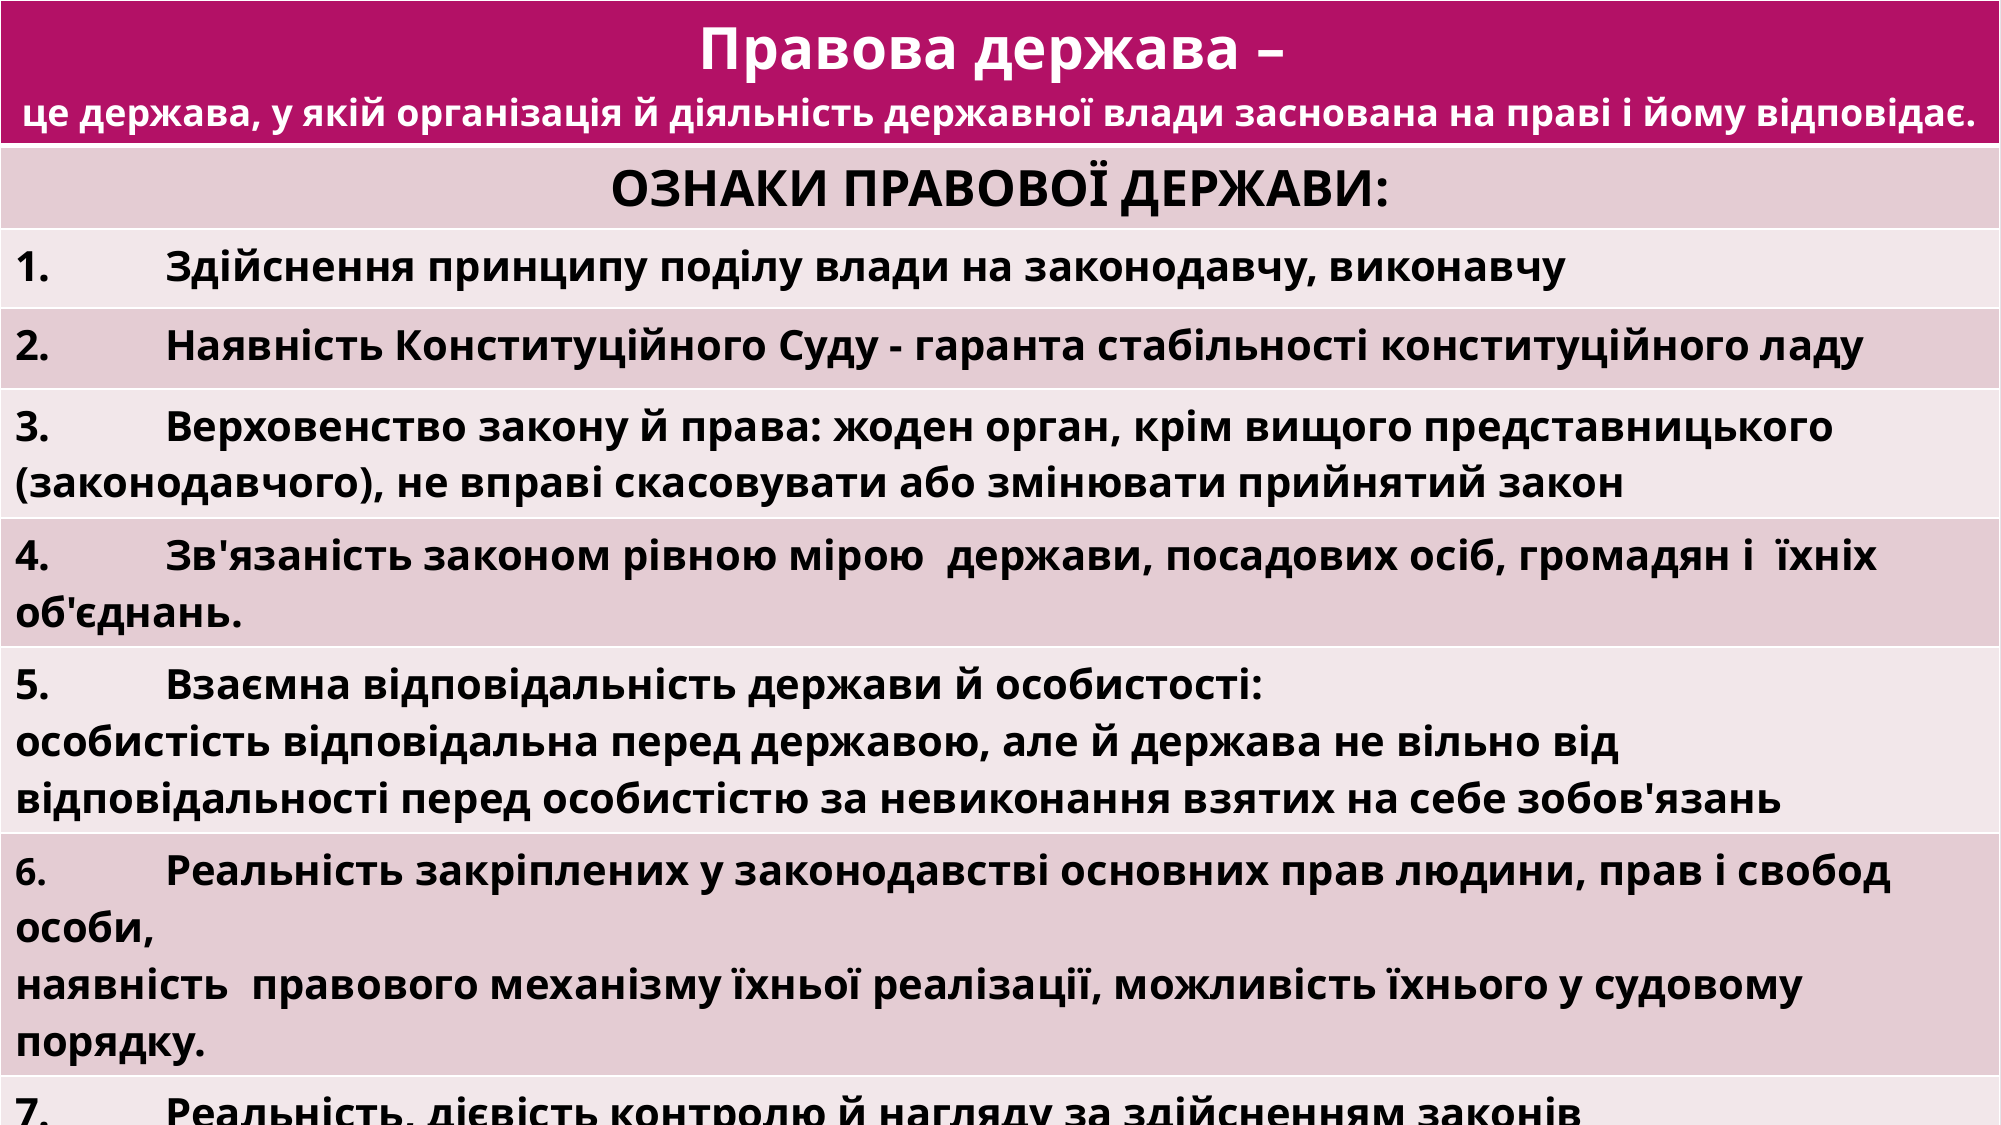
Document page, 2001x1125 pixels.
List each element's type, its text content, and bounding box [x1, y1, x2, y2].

table_cell ОЗНАКИ ПРАВОВОЇ ДЕРЖАВИ: [1, 148, 1999, 228]
table_cell 3. Верховенство закону й права: жоден орган, крім вищого представницького (законодавчого), не вправі скасовувати або змінювати прийнятий закон [1, 390, 1999, 517]
table_cell 7. Реальність, дієвість контролю й нагляду за здійсненням законів [1, 1077, 1999, 1125]
table_header Правова держава – це держава, у якій організація й діяльність державної влади заснована на праві і йому відповідає. [1, 1, 1999, 143]
table_cell 5. Взаємна відповідальність держави й особистості: особистість відповідальна перед державою, але й держава не вільно від відповідальності перед особистістю за невиконання взятих на себе зобов'язань [1, 648, 1999, 832]
table_cell 4. Зв'язаність законом рівною мірою держави, посадових осіб, громадян і їхніх об'єднань. [1, 519, 1999, 646]
table_cell 2. Наявність Конституційного Суду - гаранта стабільності конституційного ладу [1, 309, 1999, 388]
table_cell 6. Реальність закріплених у законодавстві основних прав людини, прав і свобод особи, наявність правового механізму їхньої реалізації, можливість їхнього у судовому порядку. [1, 834, 1999, 1075]
table_cell 1. Здійснення принципу поділу влади на законодавчу, виконавчу [1, 230, 1999, 307]
